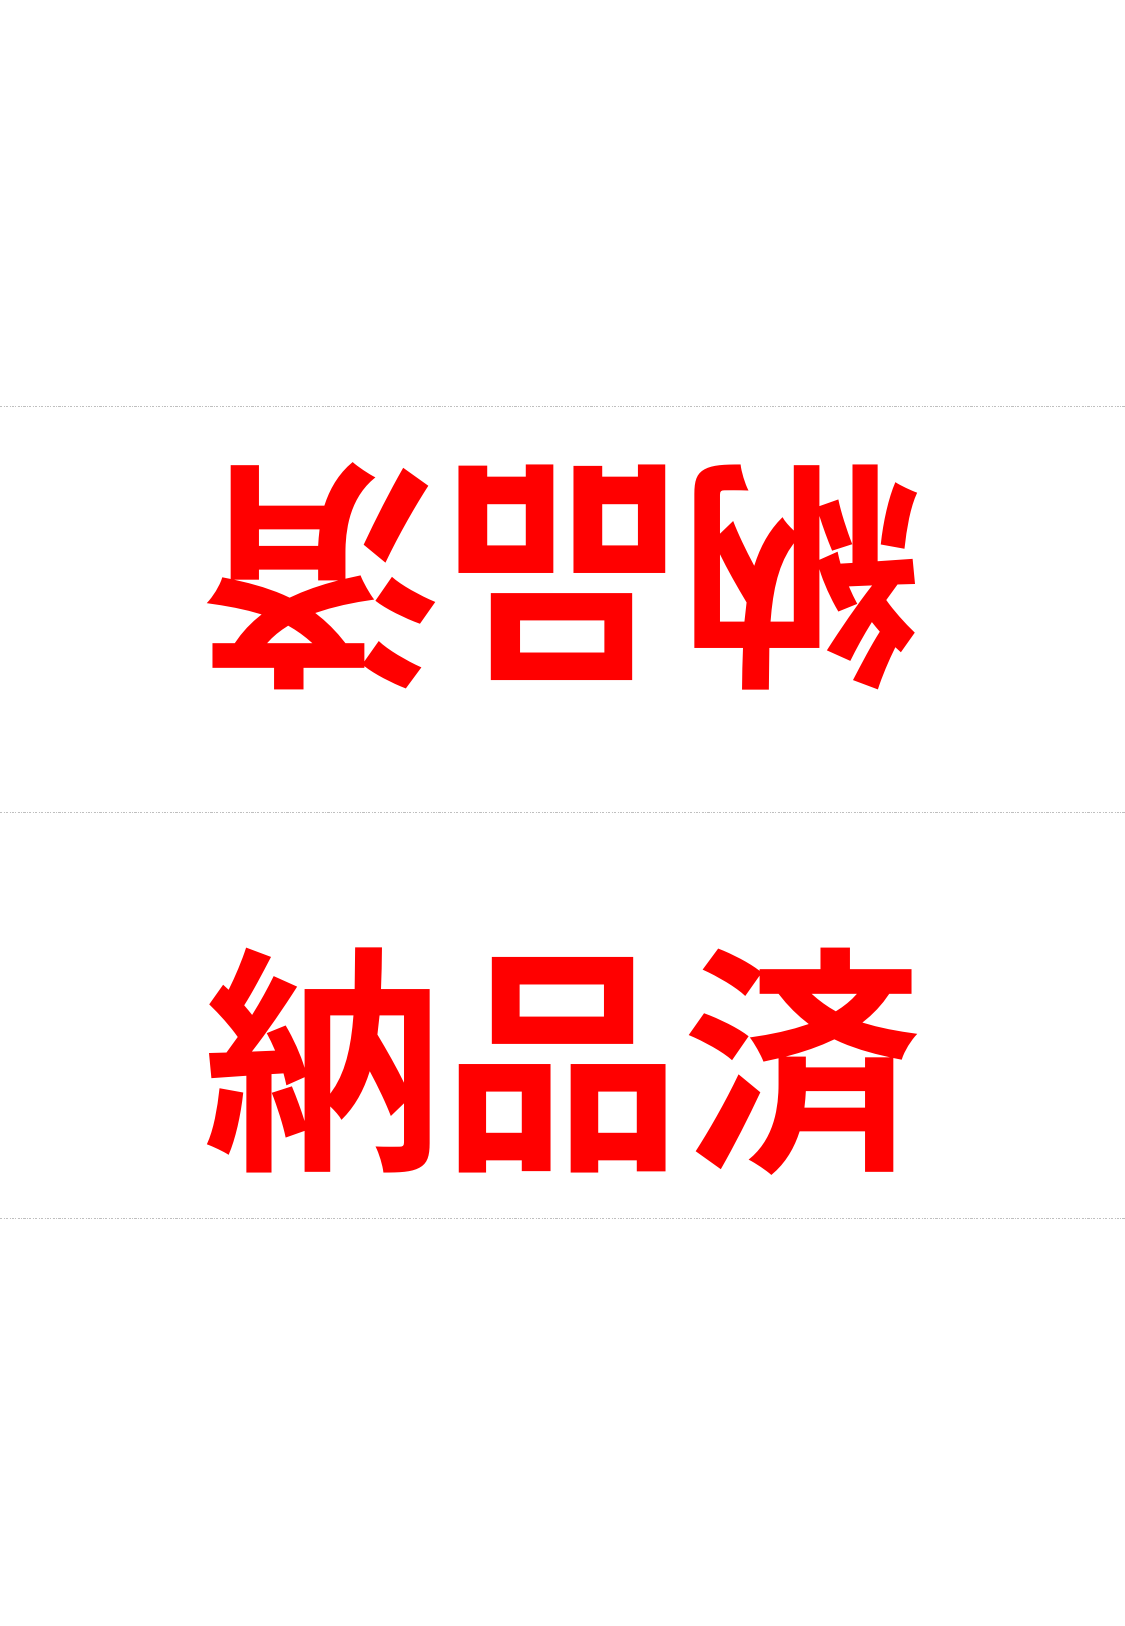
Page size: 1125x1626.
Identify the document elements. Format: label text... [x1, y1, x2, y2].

text_box 納品済 [188, 431, 937, 734]
text_box 納品済 [188, 904, 937, 1207]
